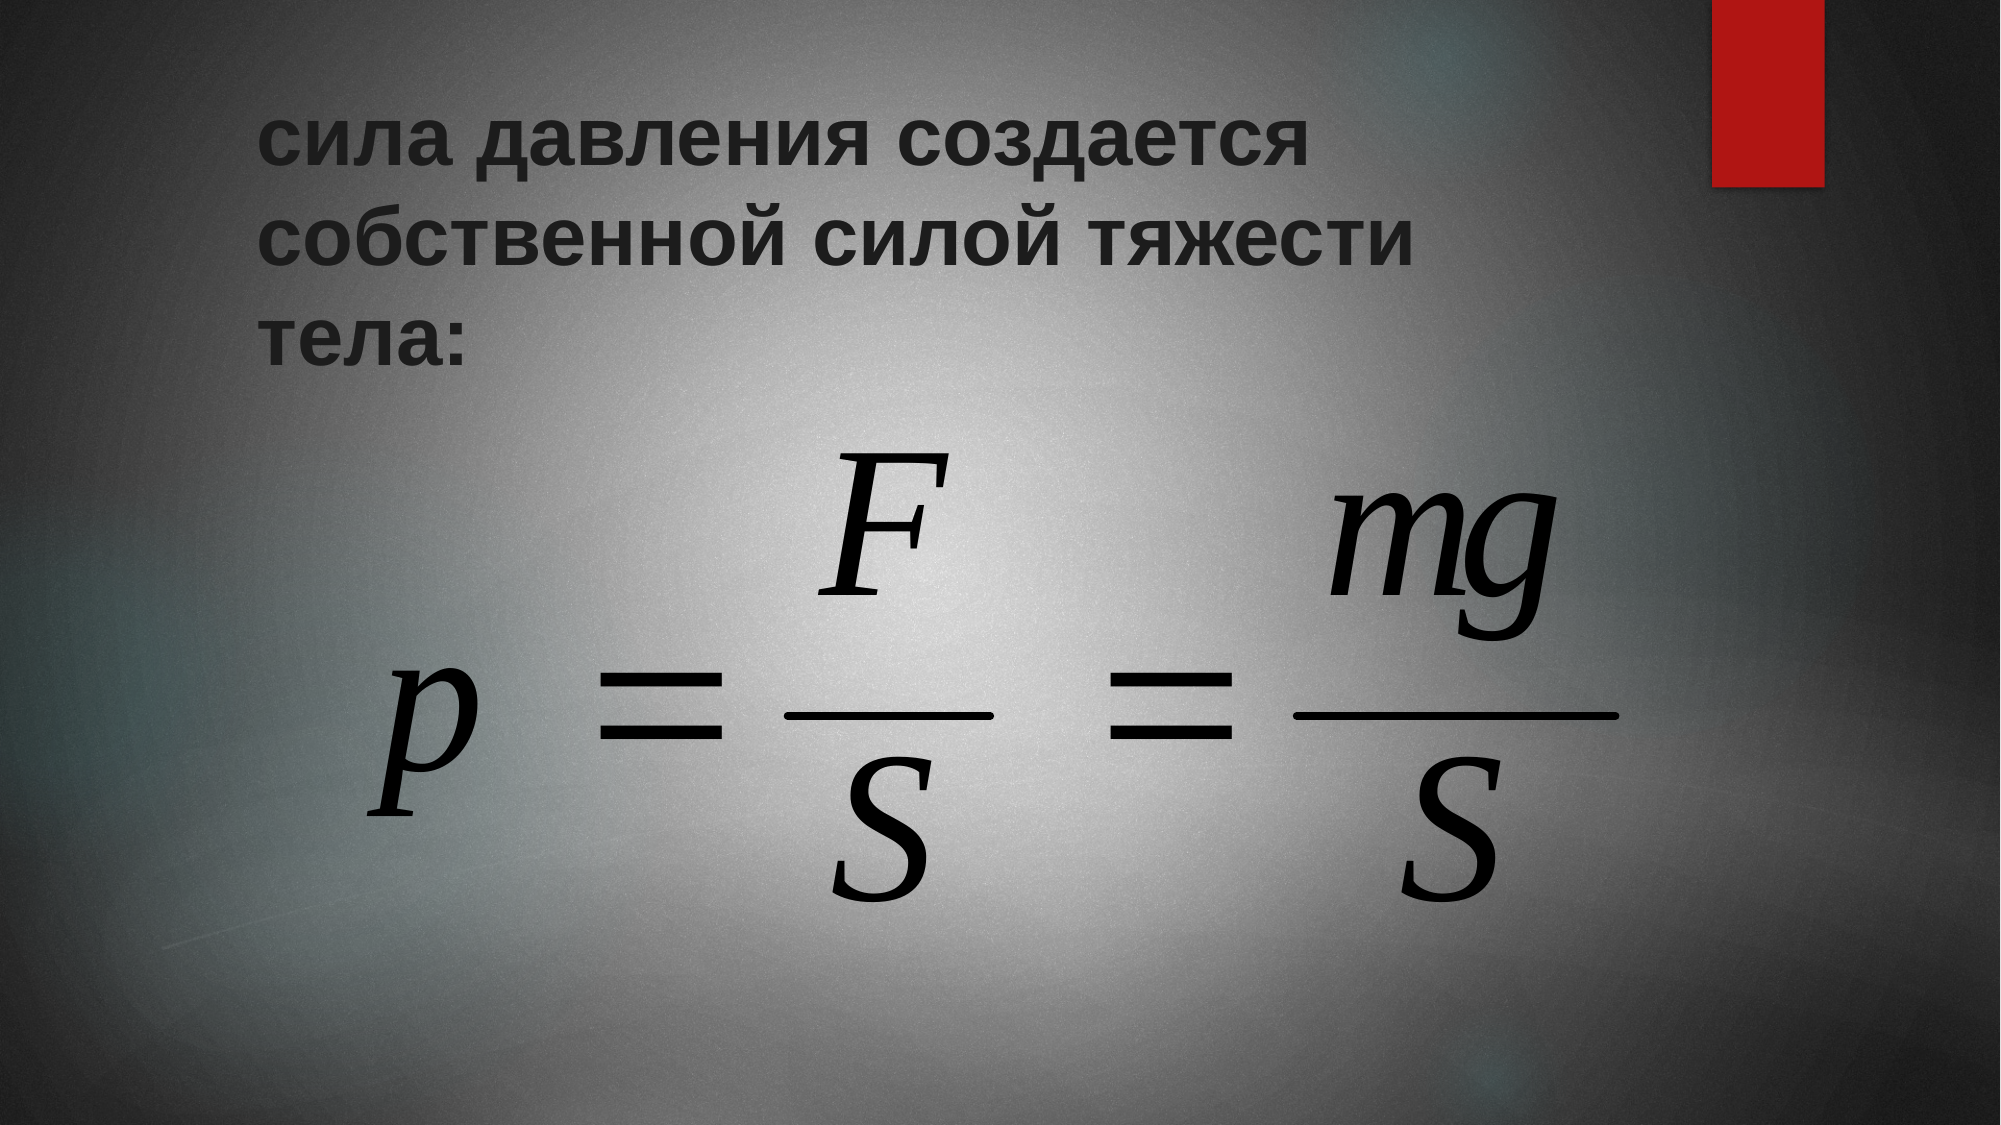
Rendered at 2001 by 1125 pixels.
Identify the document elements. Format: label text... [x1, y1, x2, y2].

text_box сила давления создается собственной силой тяжести тела: [241, 75, 1500, 390]
picture [0, 0, 2001, 1125]
